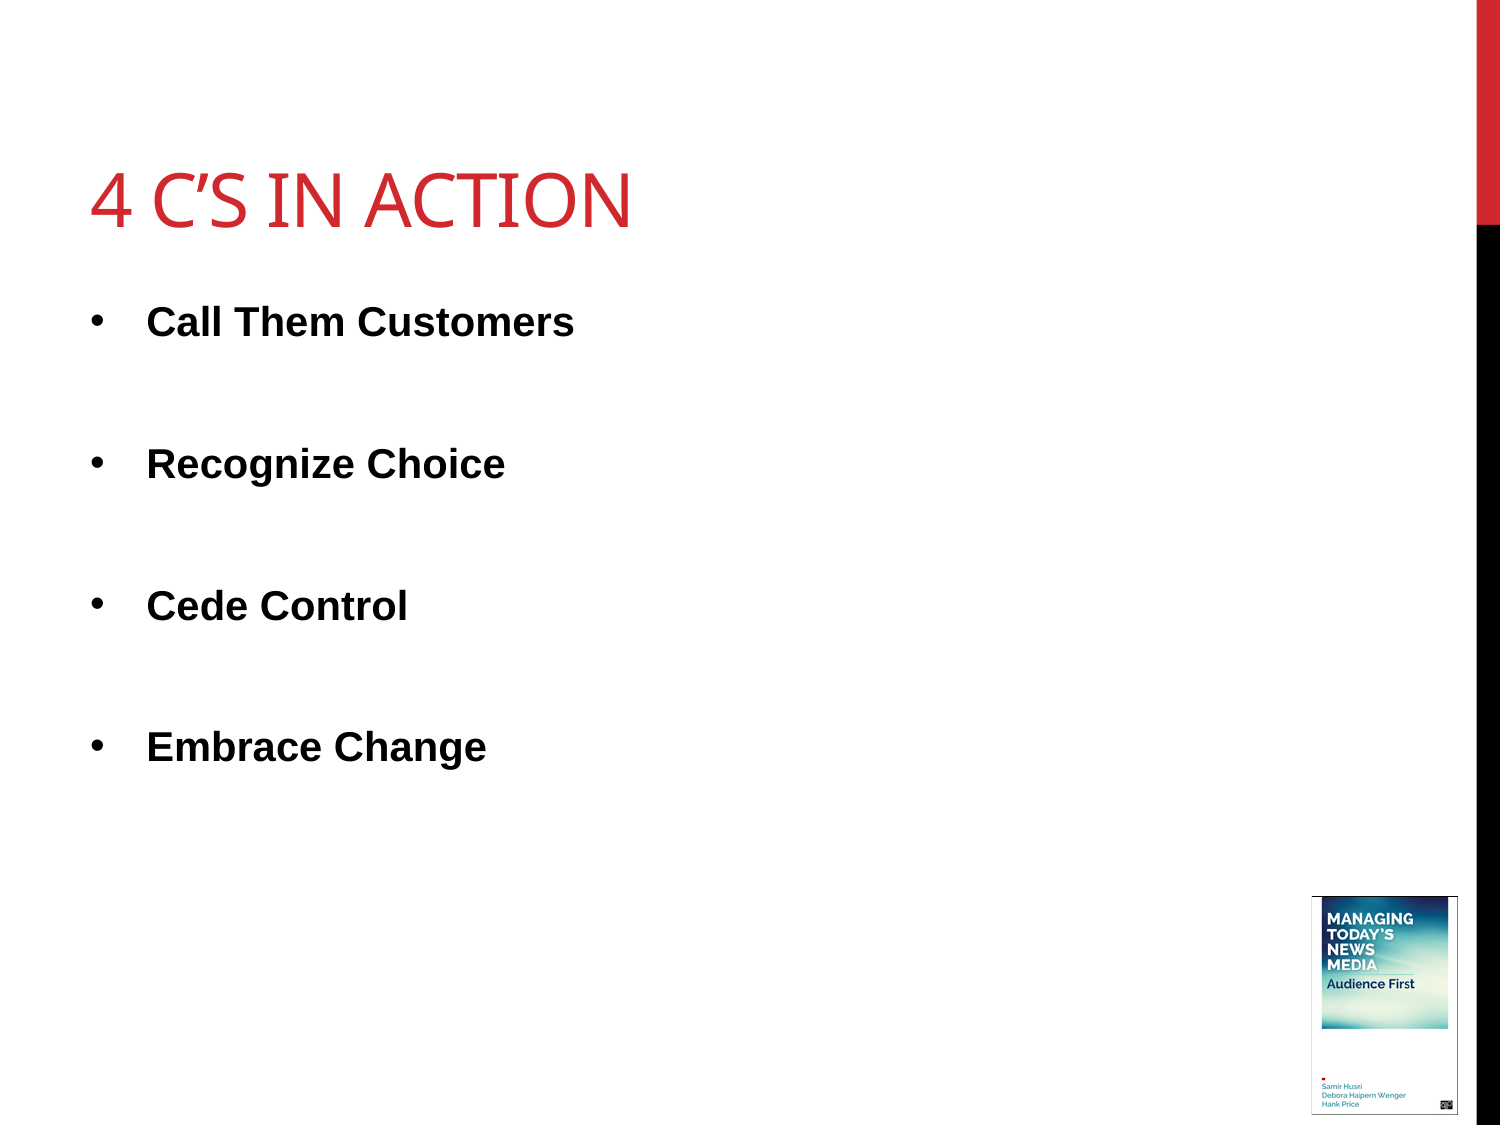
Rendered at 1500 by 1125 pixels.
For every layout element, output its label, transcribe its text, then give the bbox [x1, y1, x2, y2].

picture [1311, 896, 1458, 1115]
list Call Them Customers Recognize Choice Cede Control Embrace Change [75, 287, 1325, 1005]
title 4 C’s In action [75, 25, 1025, 250]
